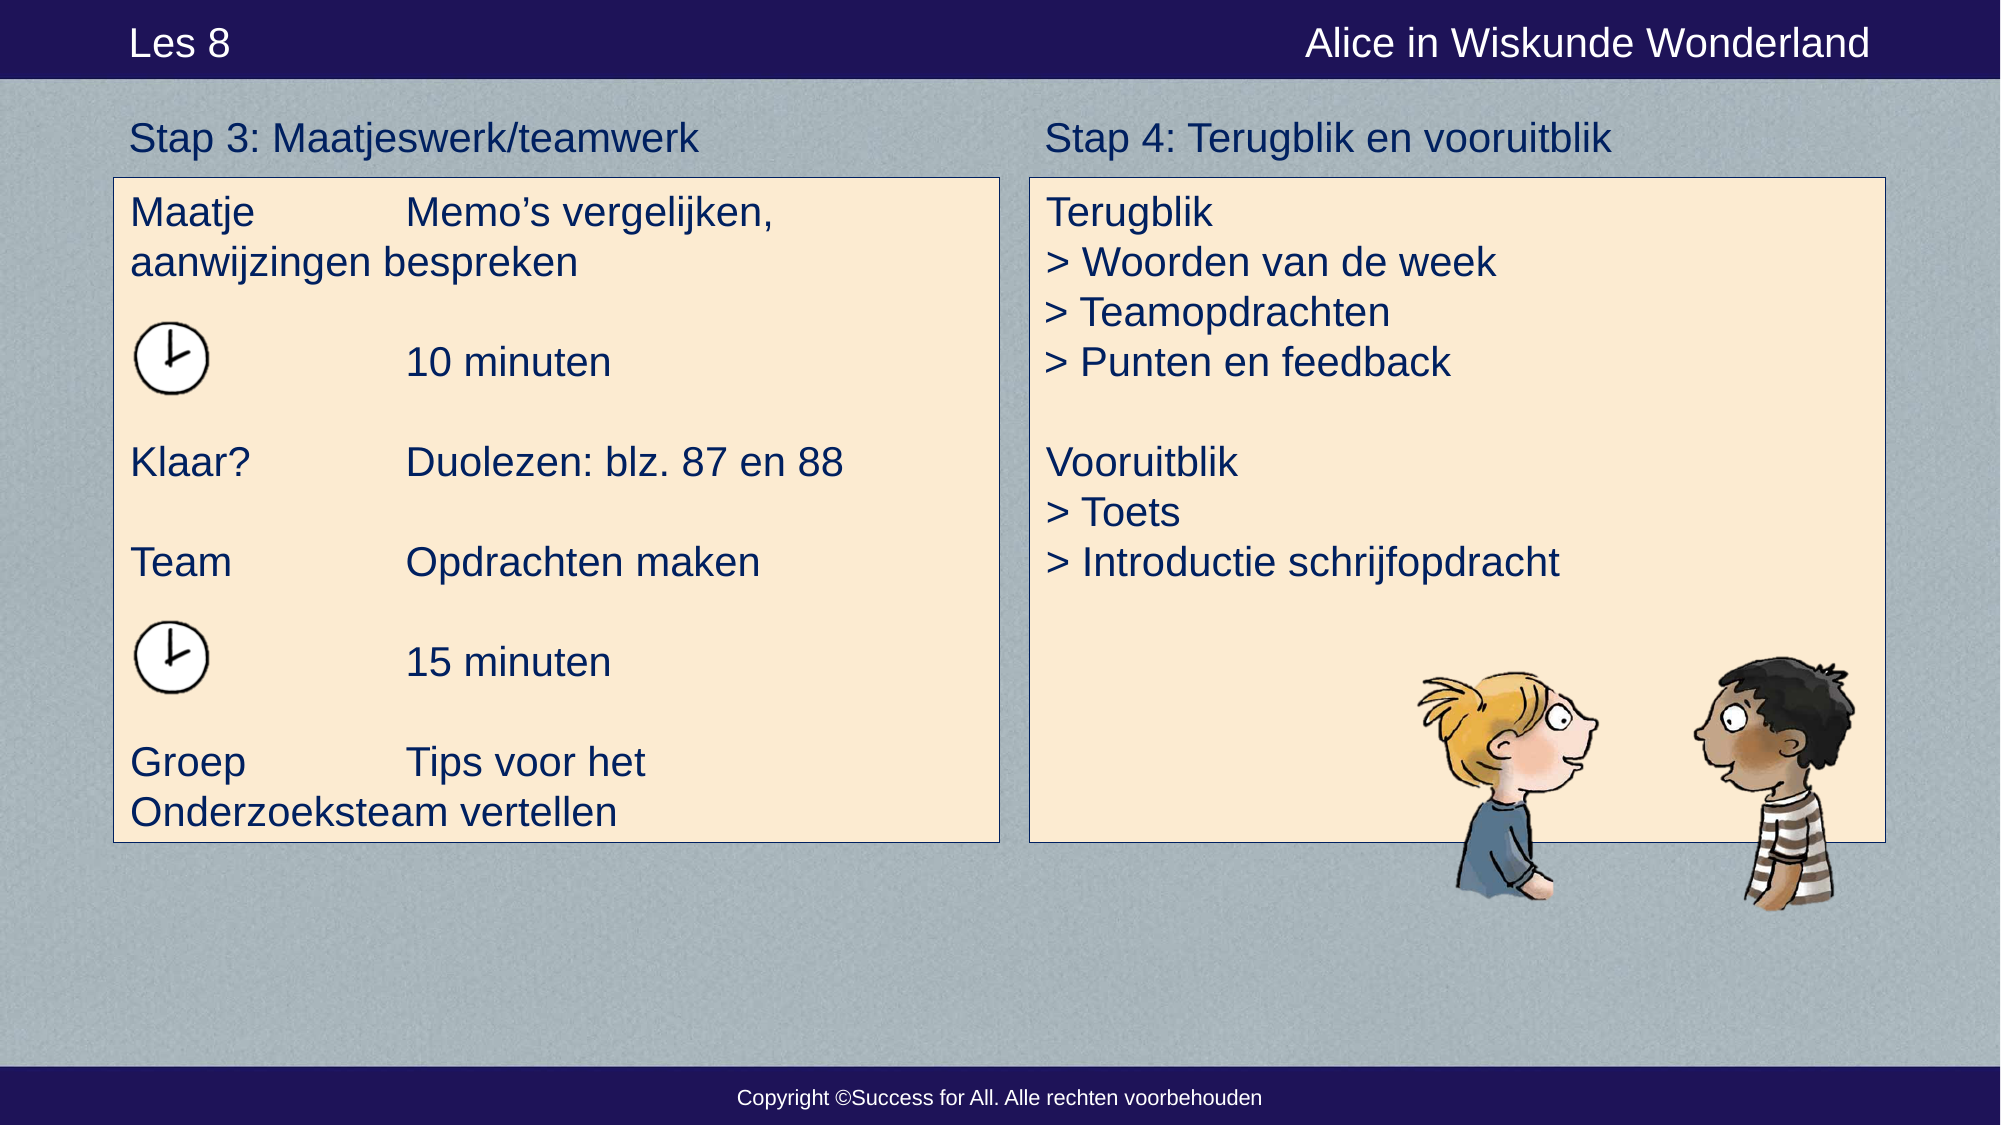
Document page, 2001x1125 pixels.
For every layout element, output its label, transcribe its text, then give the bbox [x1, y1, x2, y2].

text_box Maatje Memo’s vergelijken, aanwijzingen bespreken 10 minuten Klaar? Duolezen: blz. 87 en 88 Team Opdrachten maken 15 minuten Groep Tips voor het Onderzoeksteam vertellen [113, 177, 1000, 843]
text_box Stap 4: Terugblik en vooruitblik [1029, 103, 1822, 169]
text_box Alice in Wiskunde Wonderland [999, 8, 1886, 73]
text_box Terugblik > Woorden van de week > Teamopdrachten > Punten en feedback Vooruitblik > Toets > Introductie schrijfopdracht [1029, 177, 1886, 843]
text_box Stap 3: Maatjeswerk/teamwerk [114, 103, 907, 169]
text_box Les 8 [114, 8, 354, 73]
picture [0, 0, 2001, 1125]
text_box Copyright ©Success for All. Alle rechten voorbehouden [0, 1076, 2000, 1125]
